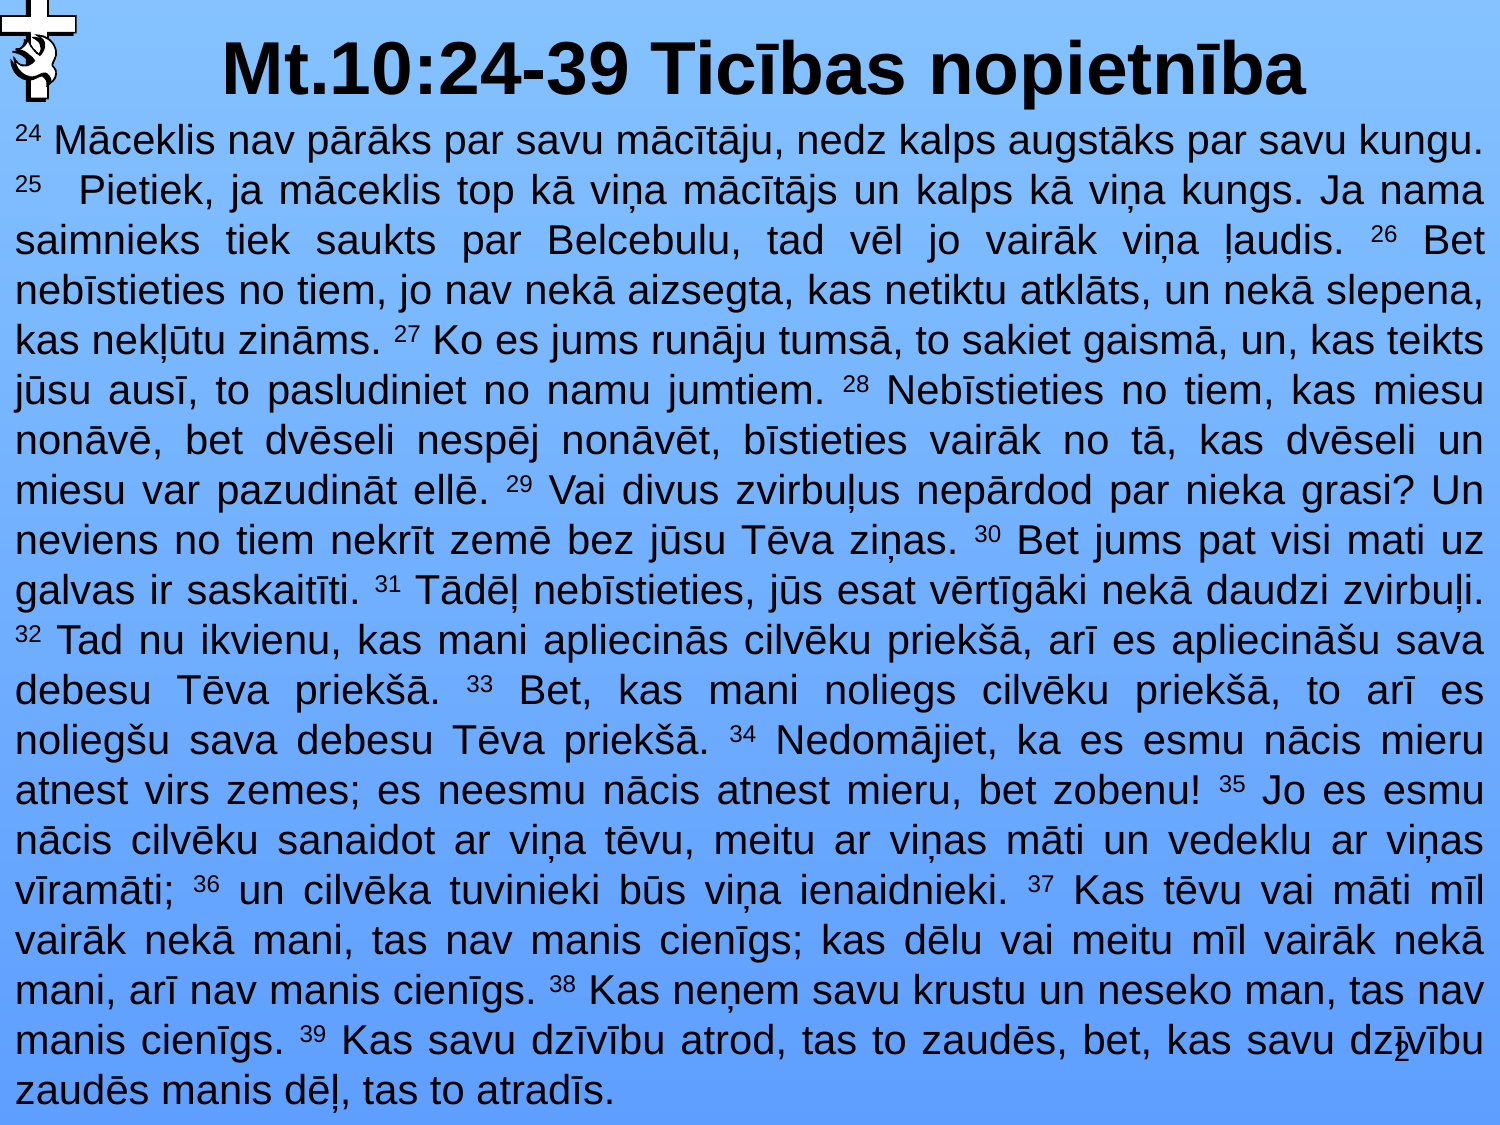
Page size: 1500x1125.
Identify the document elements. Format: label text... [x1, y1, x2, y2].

text_box 24 Māceklis nav pārāks par savu mācītāju, nedz kalps augstāks par savu kungu. 25 Pietiek, ja māceklis top kā viņa mācītājs un kalps kā viņa kungs. Ja nama saimnieks tiek saukts par Belcebulu, tad vēl jo vairāk viņa ļaudis. 26 Bet nebīstieties no tiem, jo nav nekā aizsegta, kas netiktu atklāts, un nekā slepena, kas nekļūtu zināms. 27 Ko es jums runāju tumsā, to sakiet gaismā, un, kas teikts jūsu ausī, to pasludiniet no namu jumtiem. 28 Nebīstieties no tiem, kas miesu nonāvē, bet dvēseli nespēj nonāvēt, bīstieties vairāk no tā, kas dvēseli un miesu var pazudināt ellē. 29 Vai divus zvirbuļus nepārdod par nieka grasi? Un neviens no tiem nekrīt zemē bez jūsu Tēva ziņas. 30 Bet jums pat visi mati uz galvas ir saskaitīti. 31 Tādēļ nebīstieties, jūs esat vērtīgāki nekā daudzi zvirbuļi. 32 Tad nu ikvienu, kas mani apliecinās cilvēku priekšā, arī es apliecināšu sava debesu Tēva priekšā. 33 Bet, kas mani noliegs cilvēku priekšā, to arī es noliegšu sava debesu Tēva priekšā. 34 Nedomājiet, ka es esmu nācis mieru atnest virs zemes; es neesmu nācis atnest mieru, bet zobenu! 35 Jo es esmu nācis cilvēku sanaidot ar viņa tēvu, meitu ar viņas māti un vedeklu ar viņas vīramāti; 36 un cilvēka tuvinieki būs viņa ienaidnieki. 37 Kas tēvu vai māti mīl vairāk nekā mani, tas nav manis cienīgs; kas dēlu vai meitu mīl vairāk nekā mani, arī nav manis cienīgs. 38 Kas neņem savu krustu un neseko man, tas nav manis cienīgs. 39 Kas savu dzīvību atrod, tas to zaudēs, bet, kas savu dzīvību zaudēs manis dēļ, tas to atradīs. [0, 105, 1500, 1121]
title Mt.10:24-39 Ticības nopietnība [80, 0, 1500, 105]
picture [0, 0, 77, 103]
